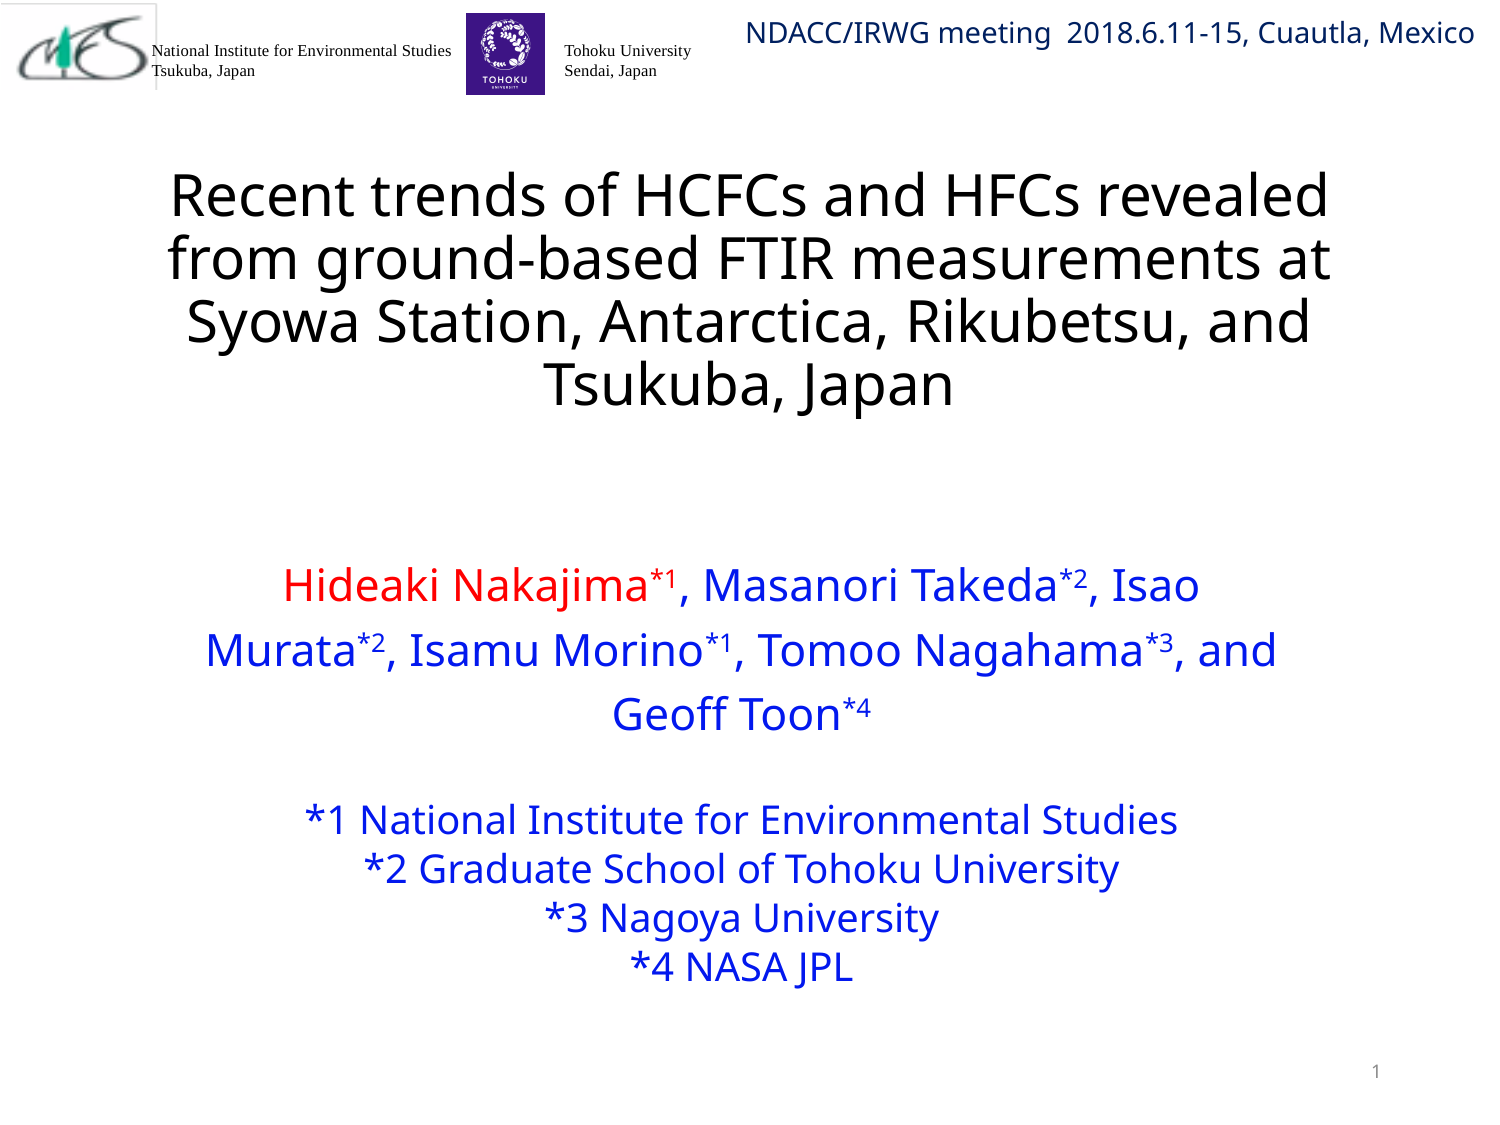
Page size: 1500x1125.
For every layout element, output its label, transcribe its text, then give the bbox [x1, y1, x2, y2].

picture [466, 13, 545, 95]
slide_number 1 [1059, 1042, 1397, 1103]
title Recent trends of HCFCs and HFCs revealed from ground-based FTIR measurements at Syowa Station, Antarctica, Rikubetsu, and Tsukuba, Japan [112, 184, 1388, 426]
subtitle Hideaki Nakajima*1, Masanori Takeda*2, Isao Murata*2, Isamu Morino*1, Tomoo Nagahama*3, and Geoff Toon*4 *1 National Institute for Environmental Studies *2 Graduate School of Tohoku University *3 Nagoya University *4 NASA JPL [189, 538, 1294, 1000]
picture [1, 2, 160, 90]
